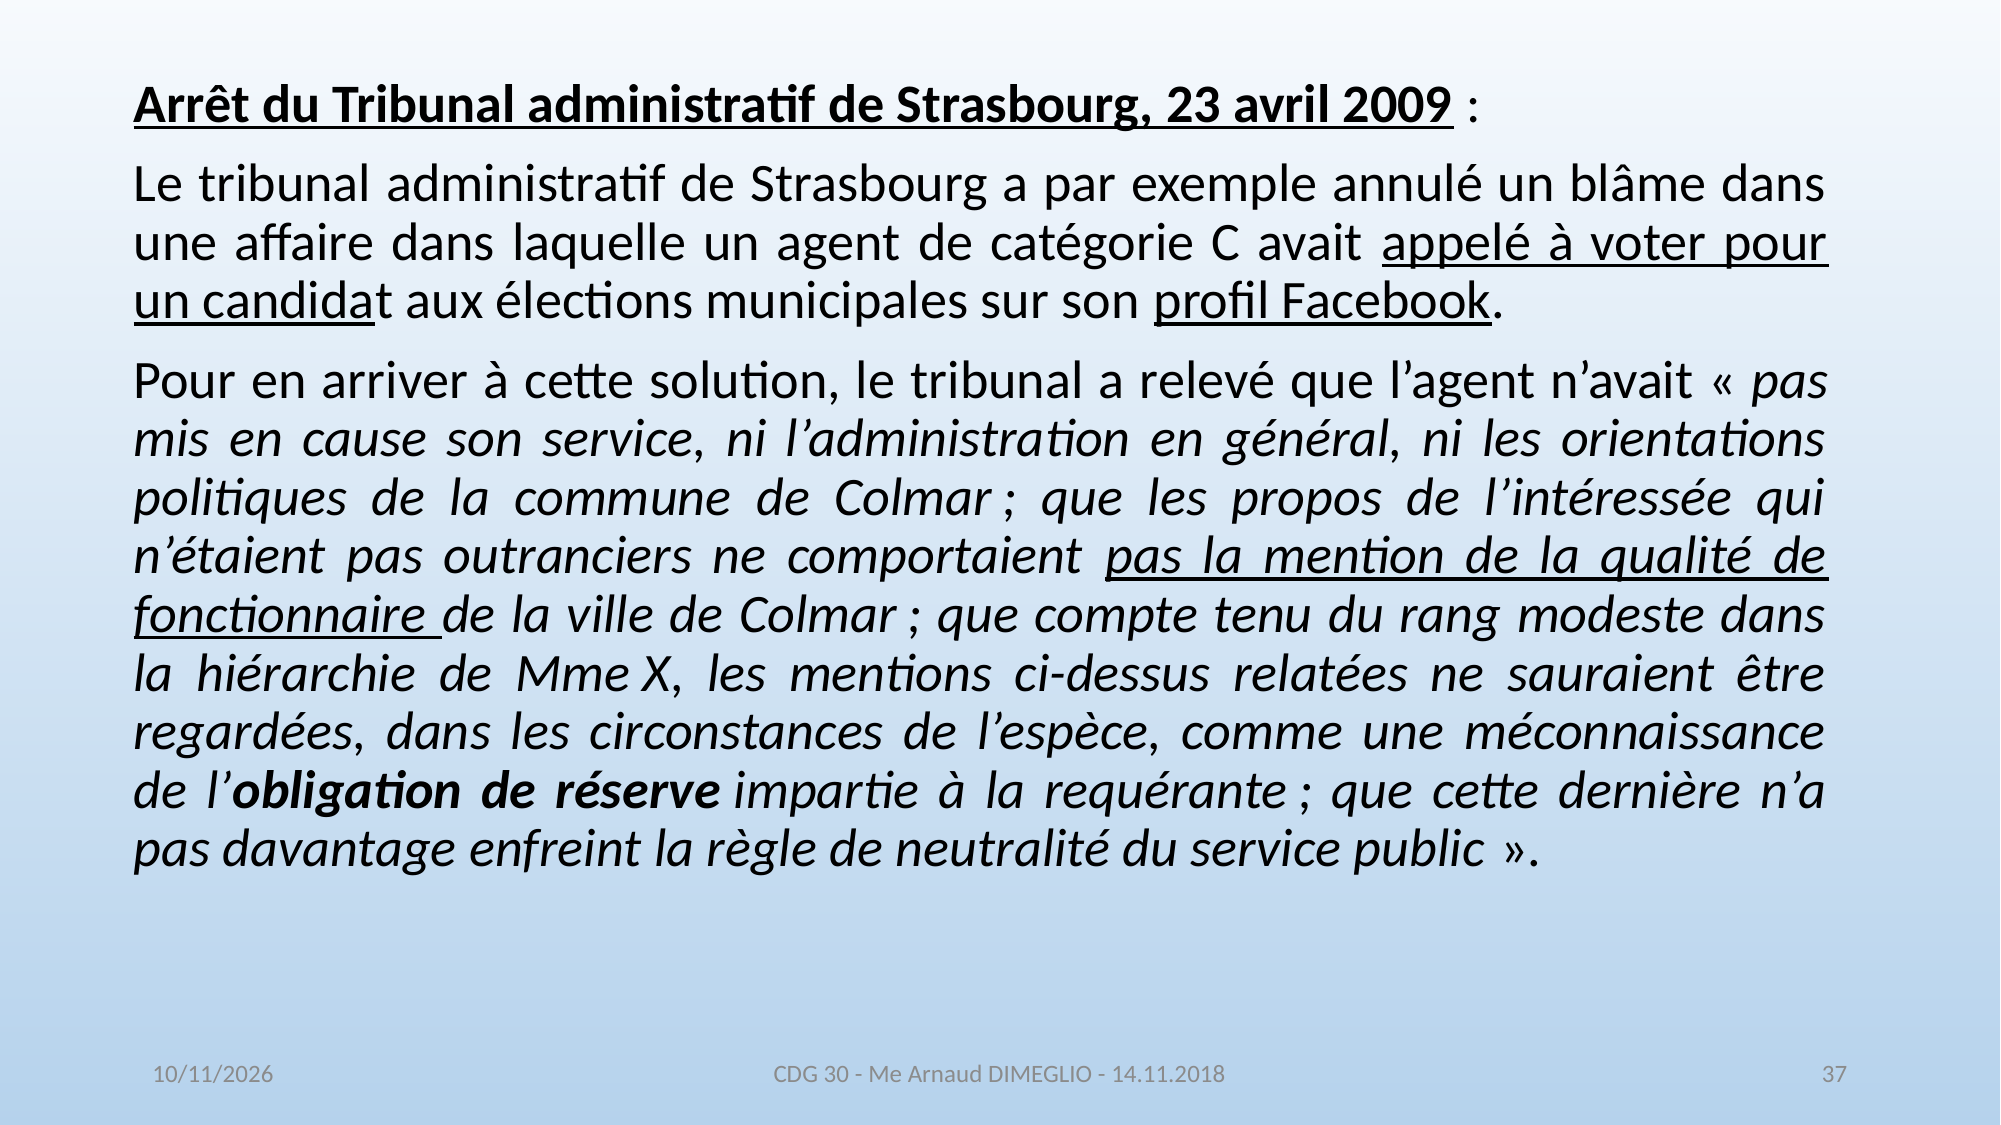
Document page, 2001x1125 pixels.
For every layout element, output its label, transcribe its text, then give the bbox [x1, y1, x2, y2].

list Arrêt du Tribunal administratif de Strasbourg, 23 avril 2009 : Le tribunal administratif de Strasbourg a par exemple annulé un blâme dans une affaire dans laquelle un agent de catégorie C avait appelé à voter pour un candidat aux élections municipales sur son profil Facebook. Pour en arriver à cette solution, le tribunal a relevé que l’agent n’avait « pas mis en cause son service, ni l’administration en général, ni les orientations politiques de la commune de Colmar ; que les propos de l’intéressée qui n’étaient pas outranciers ne comportaient pas la mention de la qualité de fonctionnaire de la ville de Colmar ; que compte tenu du rang modeste dans la hiérarchie de Mme X, les mentions ci-dessus relatées ne sauraient être regardées, dans les circonstances de l’espèce, comme une méconnaissance de l’obligation de réserve impartie à la requérante ; que cette dernière n’a pas davantage enfreint la règle de neutralité du service public ». [118, 68, 1844, 1043]
slide_number 37 [1412, 1042, 1863, 1103]
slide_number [137, 1042, 588, 1103]
footer CDG 30 - Me Arnaud DIMEGLIO - 14.11.2018 [662, 1042, 1338, 1103]
